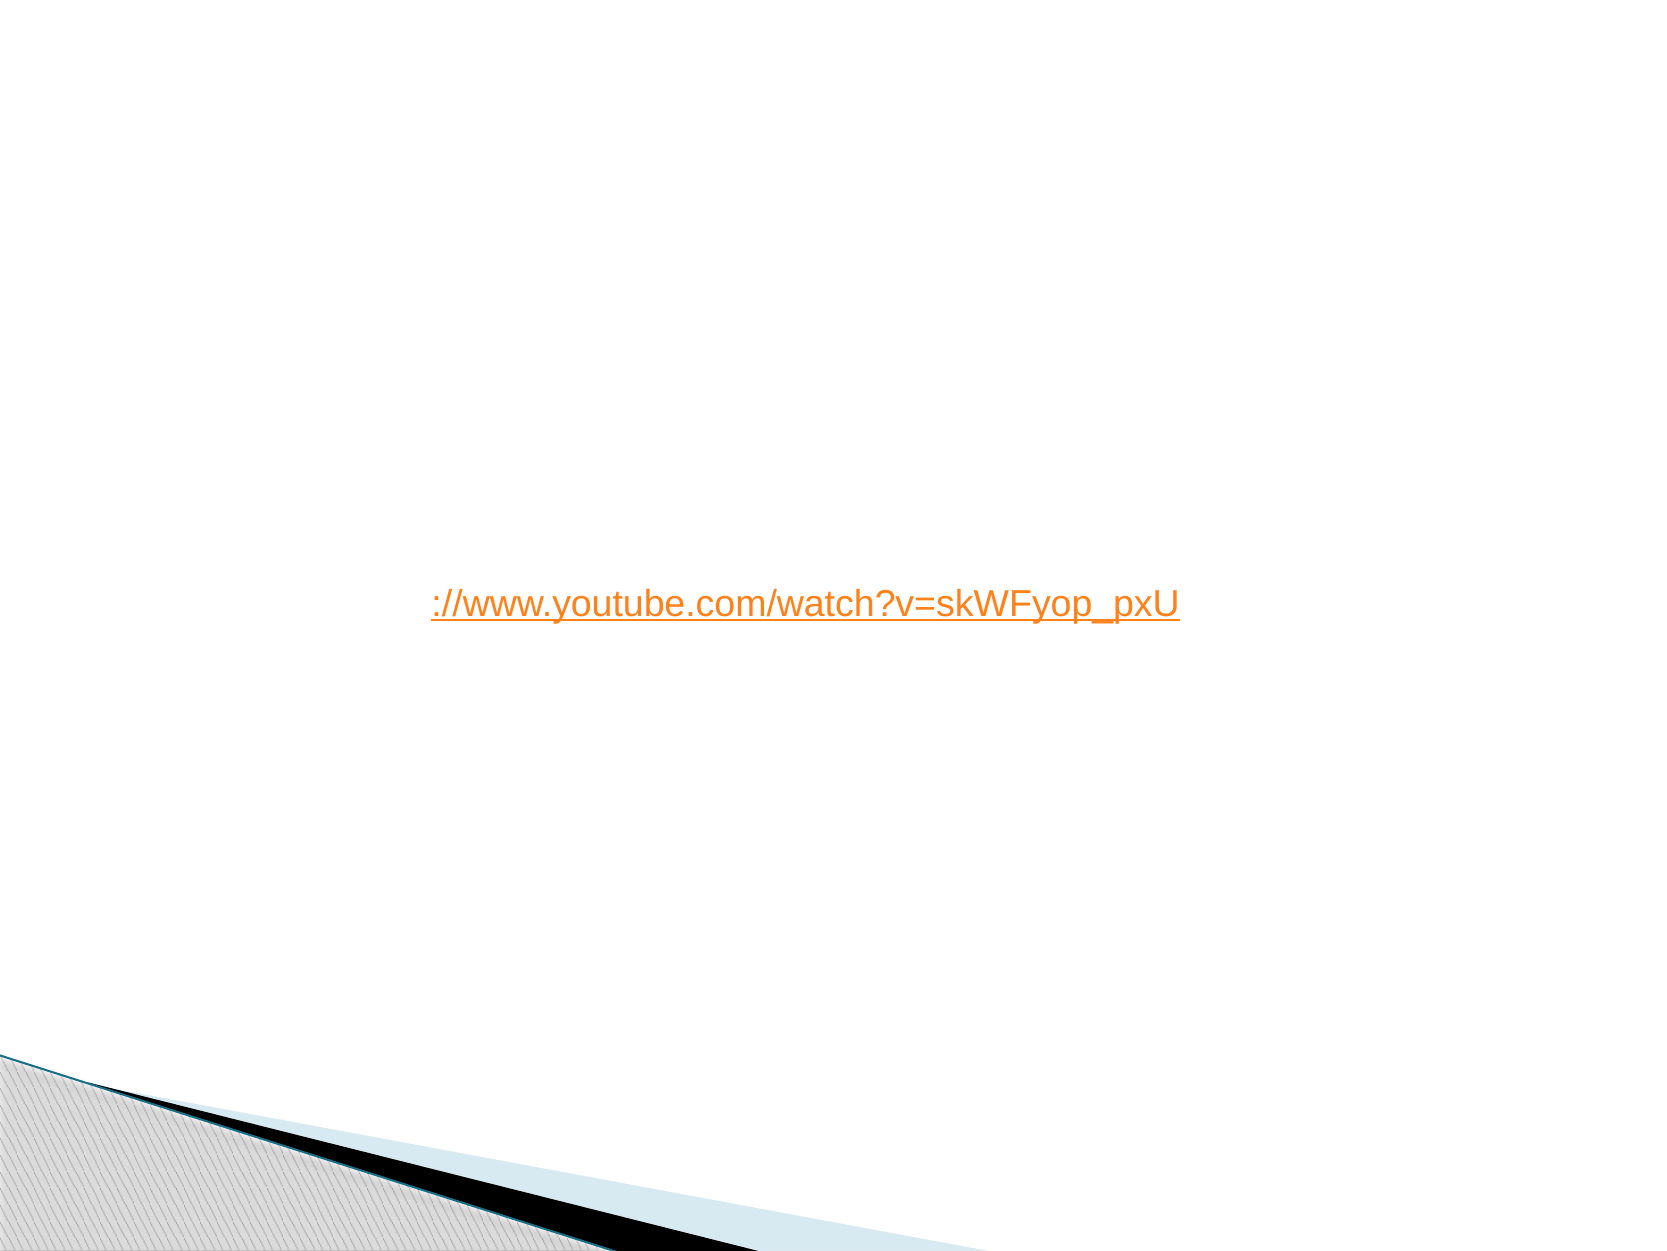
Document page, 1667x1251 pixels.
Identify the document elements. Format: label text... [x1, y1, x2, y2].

text_box ://www.youtube.com/watch?v=skWFyop_pxU [416, 571, 1250, 632]
